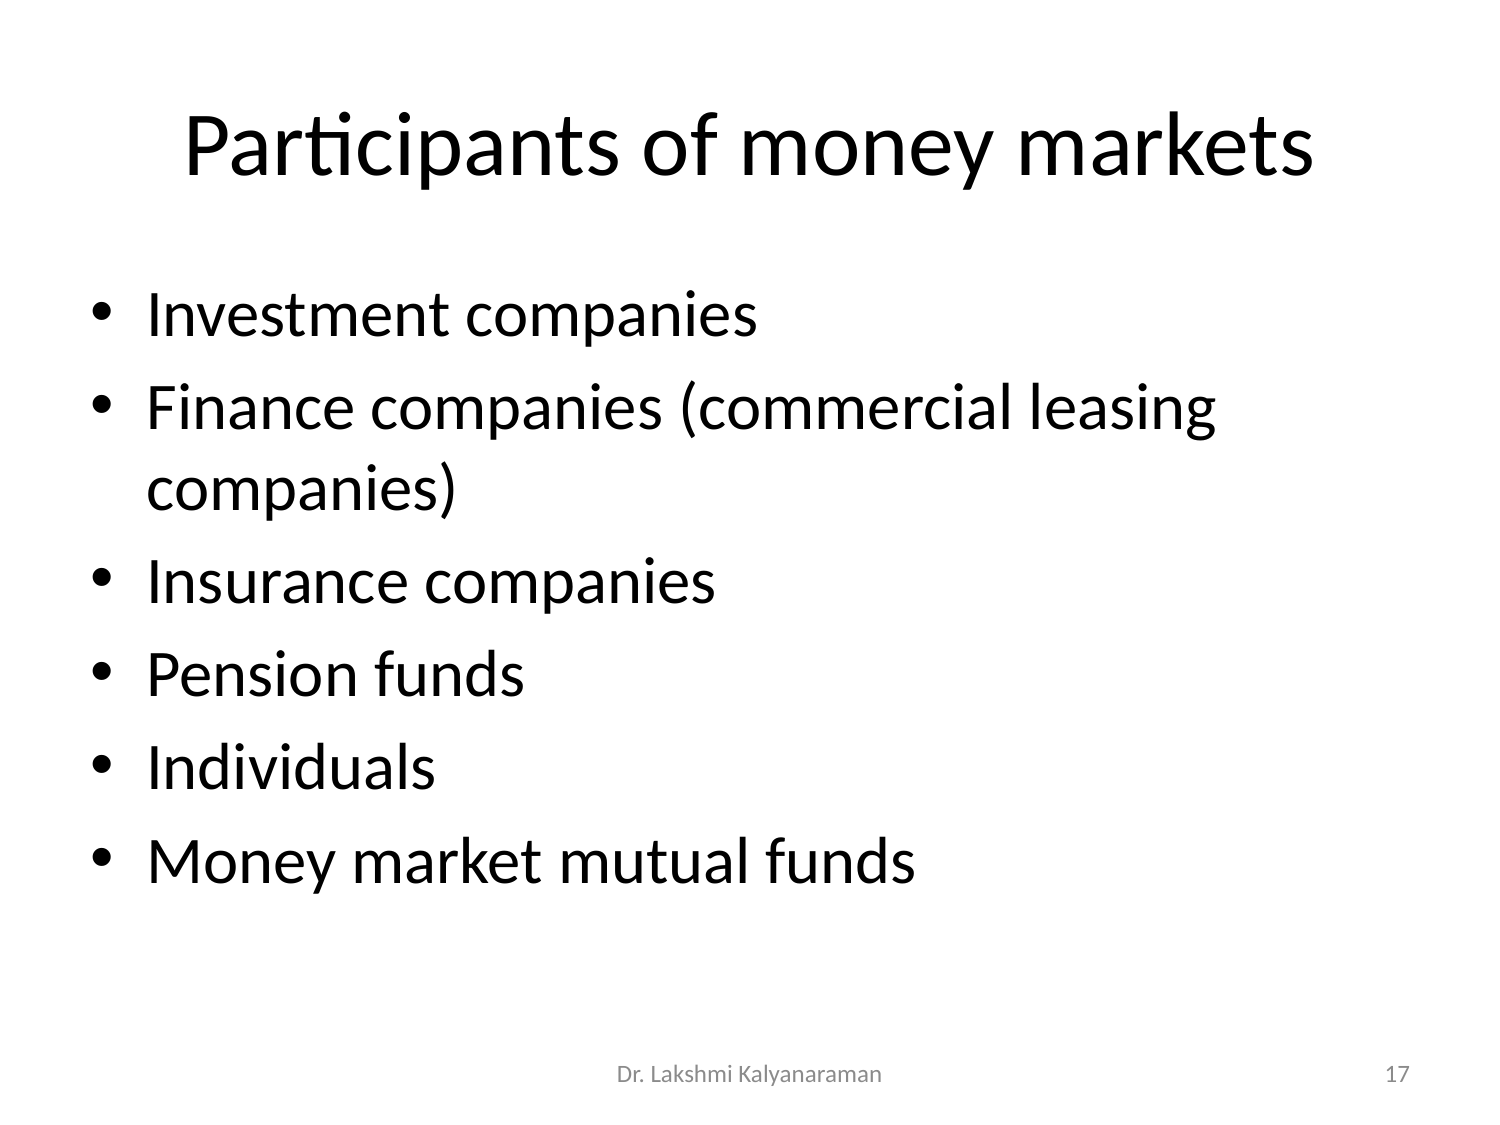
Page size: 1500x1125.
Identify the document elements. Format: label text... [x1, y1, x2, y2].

title Participants of money markets [75, 45, 1425, 233]
footer Dr. Lakshmi Kalyanaraman [512, 1042, 988, 1103]
slide_number 17 [1074, 1042, 1425, 1103]
list Investment companies Finance companies (commercial leasing companies) Insurance companies Pension funds Individuals Money market mutual funds [75, 262, 1425, 1005]
